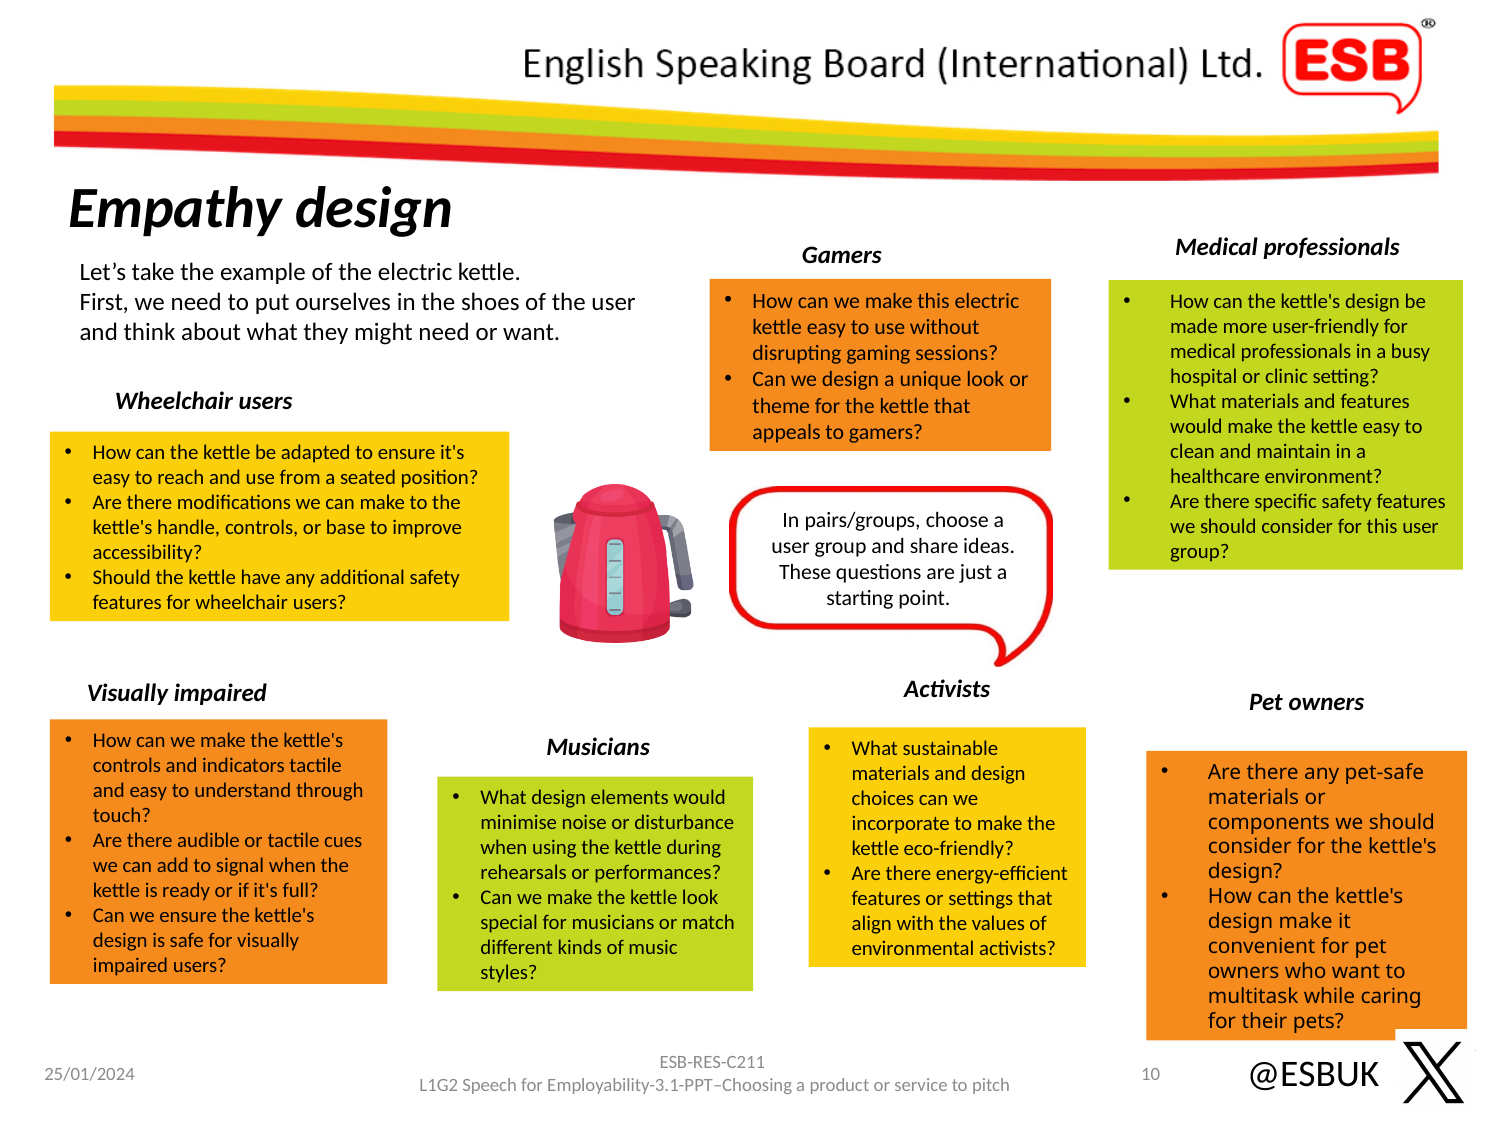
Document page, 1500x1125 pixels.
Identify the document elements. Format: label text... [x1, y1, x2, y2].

text_box How can we make this electric kettle easy to use without disrupting gaming sessions? Can we design a unique look or theme for the kettle that appeals to gamers? [709, 278, 1052, 451]
text_box How can the kettle's design be made more user-friendly for medical professionals in a busy hospital or clinic setting? What materials and features would make the kettle easy to clean and maintain in a healthcare environment? Are there specific safety features we should consider for this user group? [1108, 280, 1463, 570]
title Empathy design [53, 161, 1347, 257]
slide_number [29, 1042, 367, 1103]
footer ESB-RES-C211 L1G2 Speech for Employability-3.1-PPT–Choosing a product or service to pitch [395, 1042, 930, 1103]
text_box How can the kettle be adapted to ensure it's easy to reach and use from a seated position? Are there modifications we can make to the kettle's handle, controls, or base to improve accessibility? Should the kettle have any additional safety features for wheelchair users? [49, 431, 510, 622]
text_box Wheelchair users [56, 377, 352, 423]
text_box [729, 486, 1053, 668]
text_box Are there any pet-safe materials or components we should consider for the kettle's design? How can the kettle's design make it convenient for pet owners who want to multitask while caring for their pets? [1146, 750, 1468, 1041]
text_box What design elements would minimise noise or disturbance when using the kettle during rehearsals or performances? Can we make the kettle look special for musicians or match different kinds of music styles? [437, 776, 754, 992]
picture [541, 464, 708, 653]
text_box Medical professionals [1139, 223, 1436, 268]
slide_number 10 [930, 1042, 1176, 1103]
text_box What sustainable materials and design choices can we incorporate to make the kettle eco-friendly? Are there energy-efficient features or settings that align with the values of environmental activists? [808, 727, 1086, 967]
text_box How can we make the kettle's controls and indicators tactile and easy to understand through touch? Are there audible or tactile cues we can add to signal when the kettle is ready or if it's full? Can we ensure the kettle's design is safe for visually impaired users? [49, 719, 388, 984]
picture [0, 0, 1500, 189]
text_box Visually impaired [29, 668, 325, 714]
text_box Pet owners [1159, 678, 1455, 723]
text_box Gamers [753, 231, 931, 276]
text_box Activists [799, 665, 1095, 711]
text_box Let’s take the example of the electric kettle. First, we need to put ourselves in the shoes of the user and think about what they might need or want. [64, 248, 653, 354]
picture [1395, 1029, 1476, 1116]
text_box Musicians [450, 722, 746, 768]
